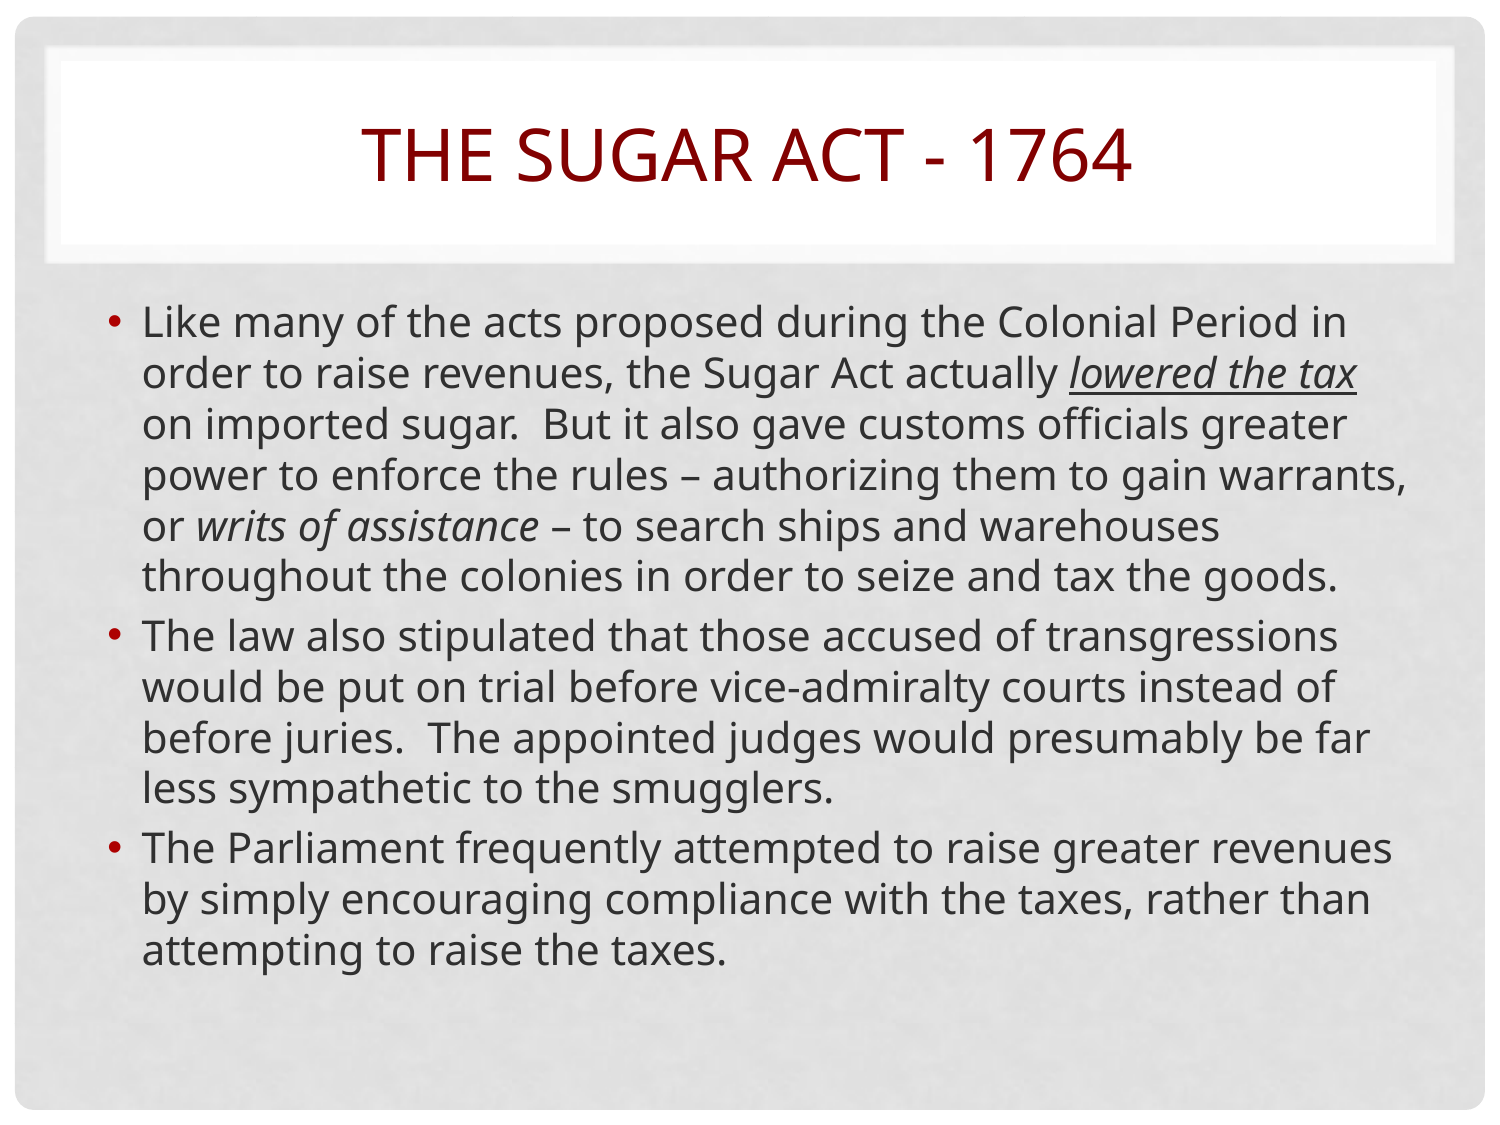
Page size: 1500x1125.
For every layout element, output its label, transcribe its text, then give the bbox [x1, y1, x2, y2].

list Like many of the acts proposed during the Colonial Period in order to raise revenues, the Sugar Act actually lowered the tax on imported sugar. But it also gave customs officials greater power to enforce the rules – authorizing them to gain warrants, or writs of assistance – to search ships and warehouses throughout the colonies in order to seize and tax the goods. The law also stipulated that those accused of transgressions would be put on trial before vice-admiralty courts instead of before juries. The appointed judges would presumably be far less sympathetic to the smugglers. The Parliament frequently attempted to raise greater revenues by simply encouraging compliance with the taxes, rather than attempting to raise the taxes. [75, 287, 1425, 1005]
title The Sugar Act - 1764 [69, 66, 1425, 238]
